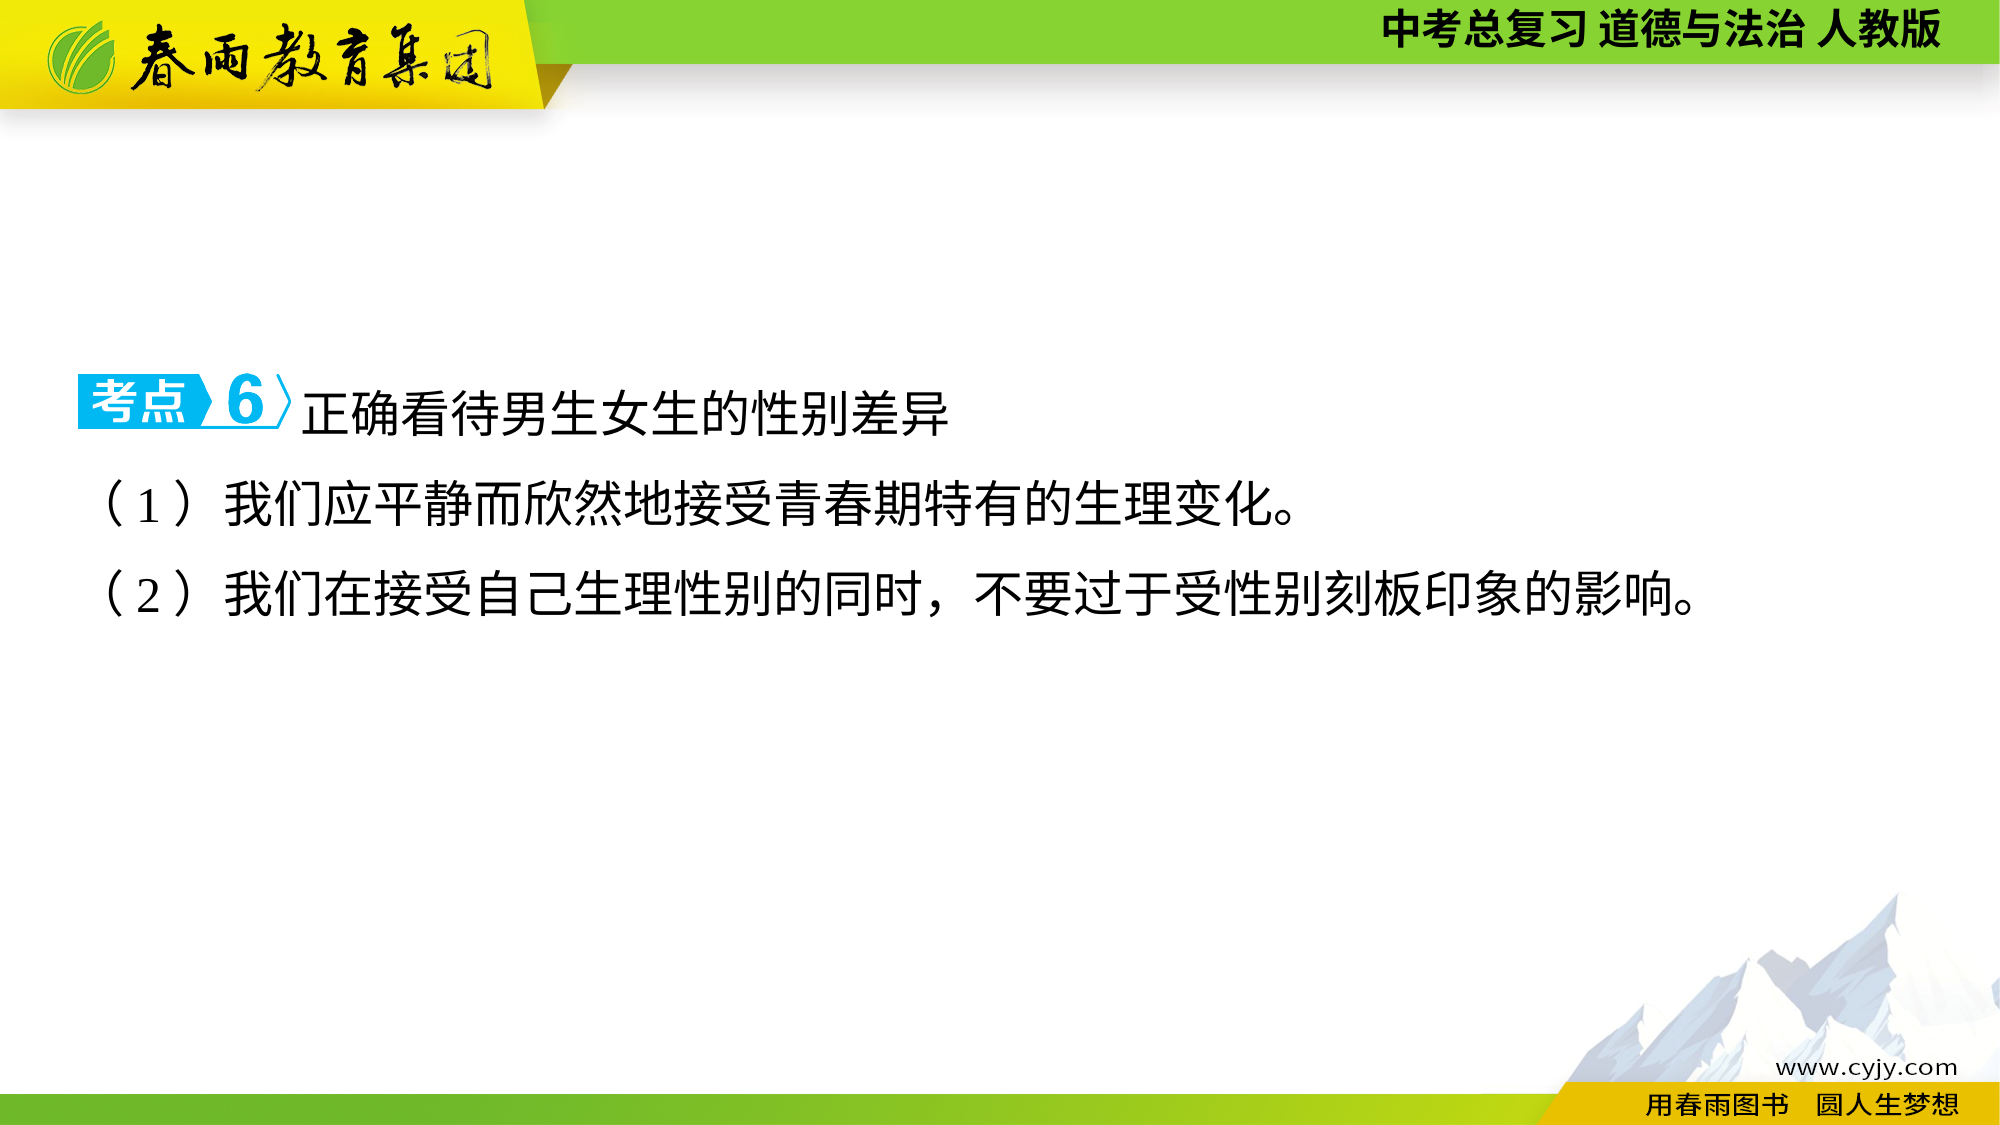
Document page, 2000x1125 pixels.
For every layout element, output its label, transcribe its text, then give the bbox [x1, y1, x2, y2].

picture [0, 0, 2000, 1125]
list 正确看待男生女生的性别差异 （1）我们应平静而欣然地接受青春期特有的生理变化。 （2）我们在接受自己生理性别的同时，不要过于受性别刻板印象的影响。 [59, 345, 1944, 622]
